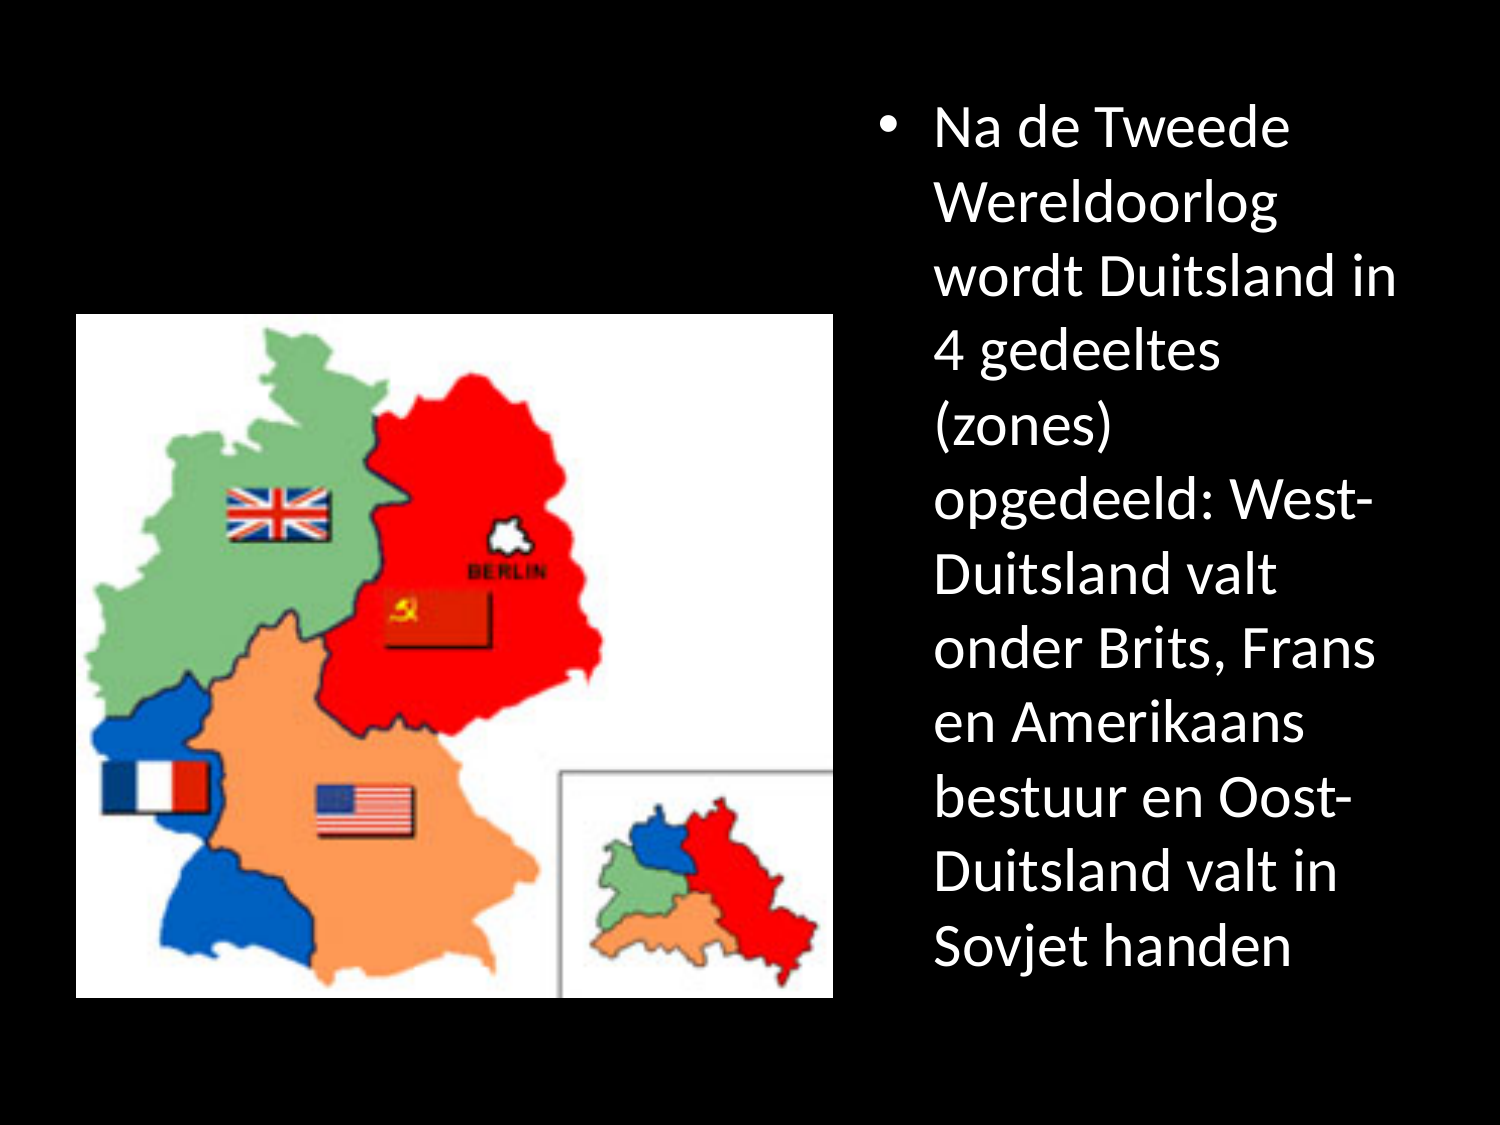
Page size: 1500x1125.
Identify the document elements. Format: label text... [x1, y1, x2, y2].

picture [76, 314, 834, 998]
list Na de Tweede Wereldoorlog wordt Duitsland in 4 gedeeltes (zones) opgedeeld: West- Duitsland valt onder Brits, Frans en Amerikaans bestuur en Oost- Duitsland valt in Sovjet handen [862, 78, 1425, 1000]
